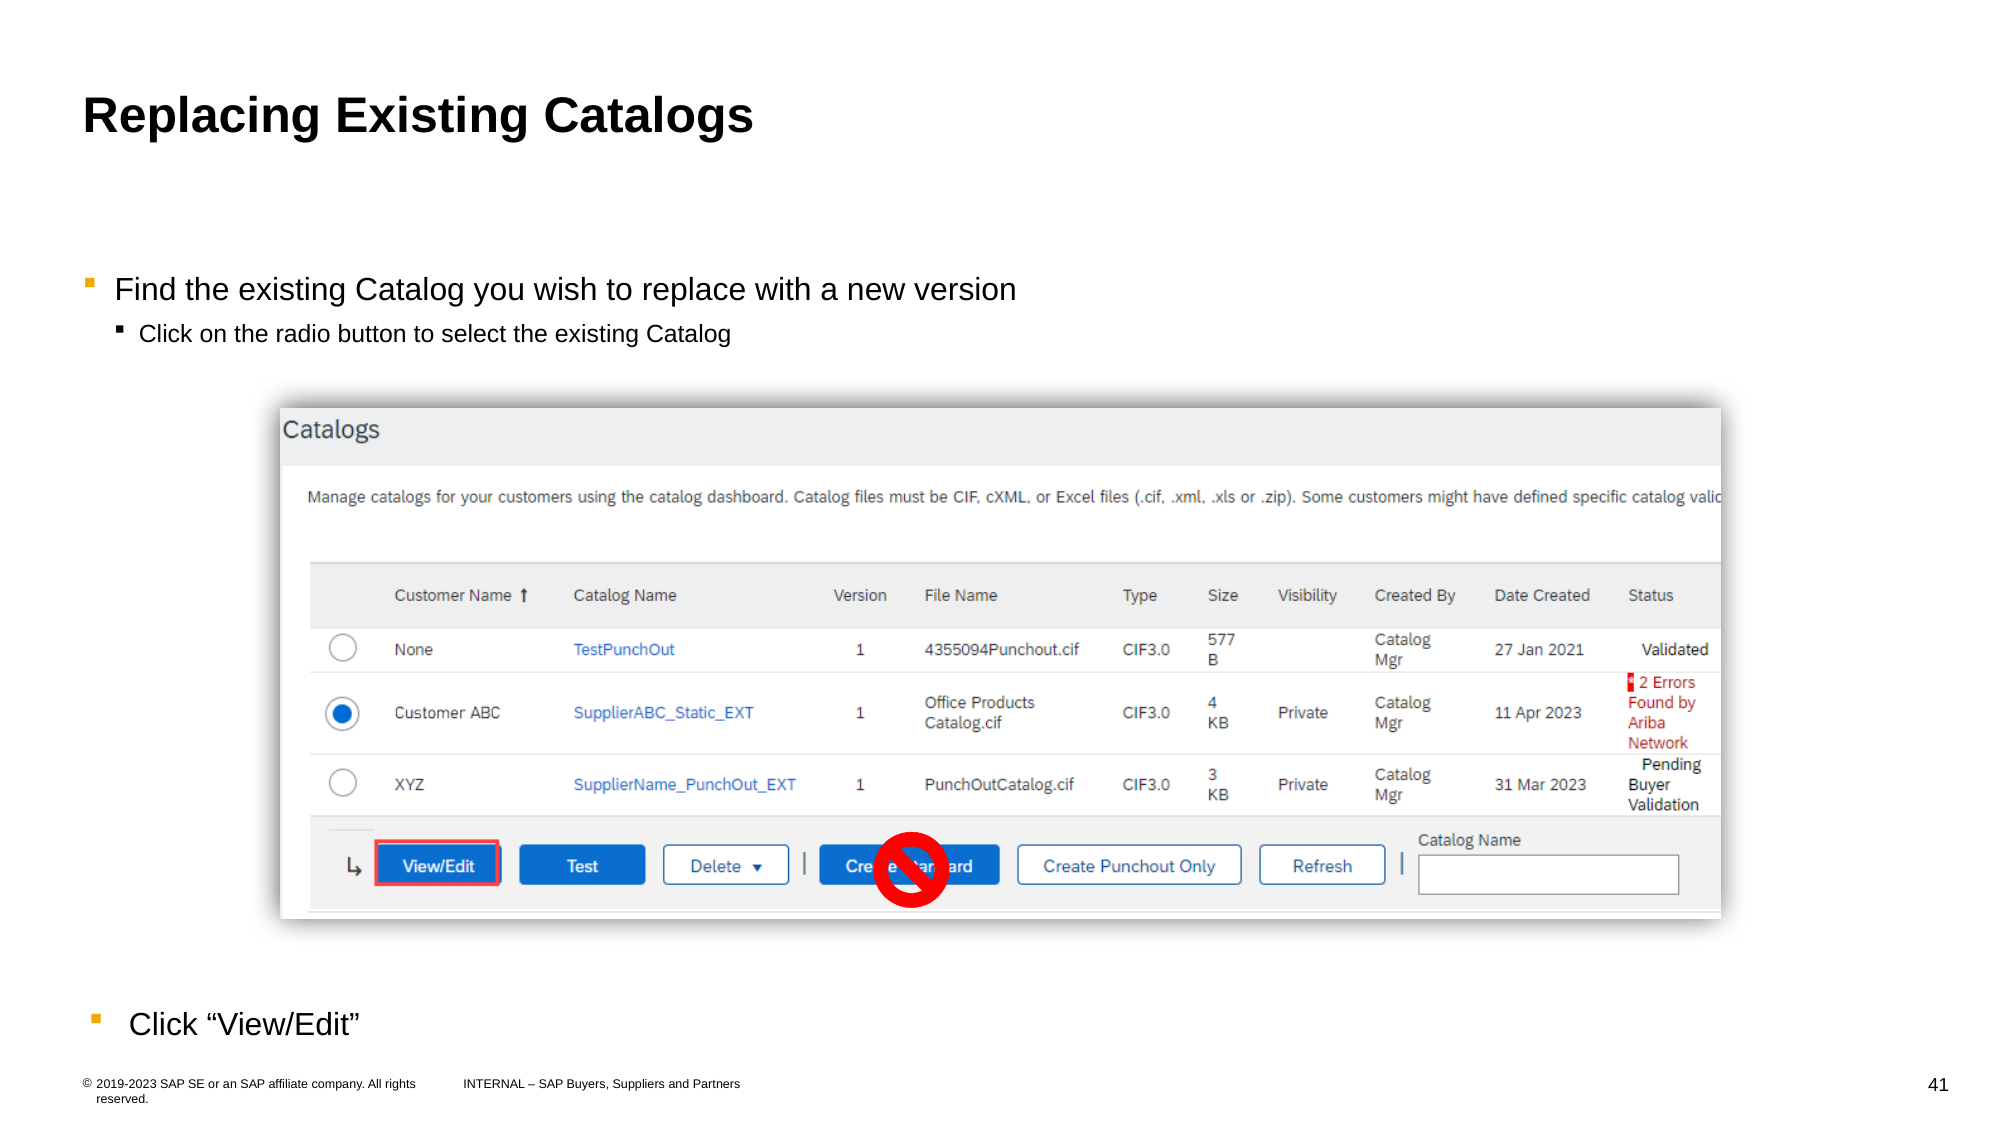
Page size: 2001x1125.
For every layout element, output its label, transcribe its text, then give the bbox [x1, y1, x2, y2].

list Find the existing Catalog you wish to replace with a new version Click on the radio button to select the existing Catalog Click “View/Edit” [82, 265, 1918, 1043]
title Replacing Existing Catalogs [82, 82, 1918, 144]
picture [279, 407, 1721, 919]
